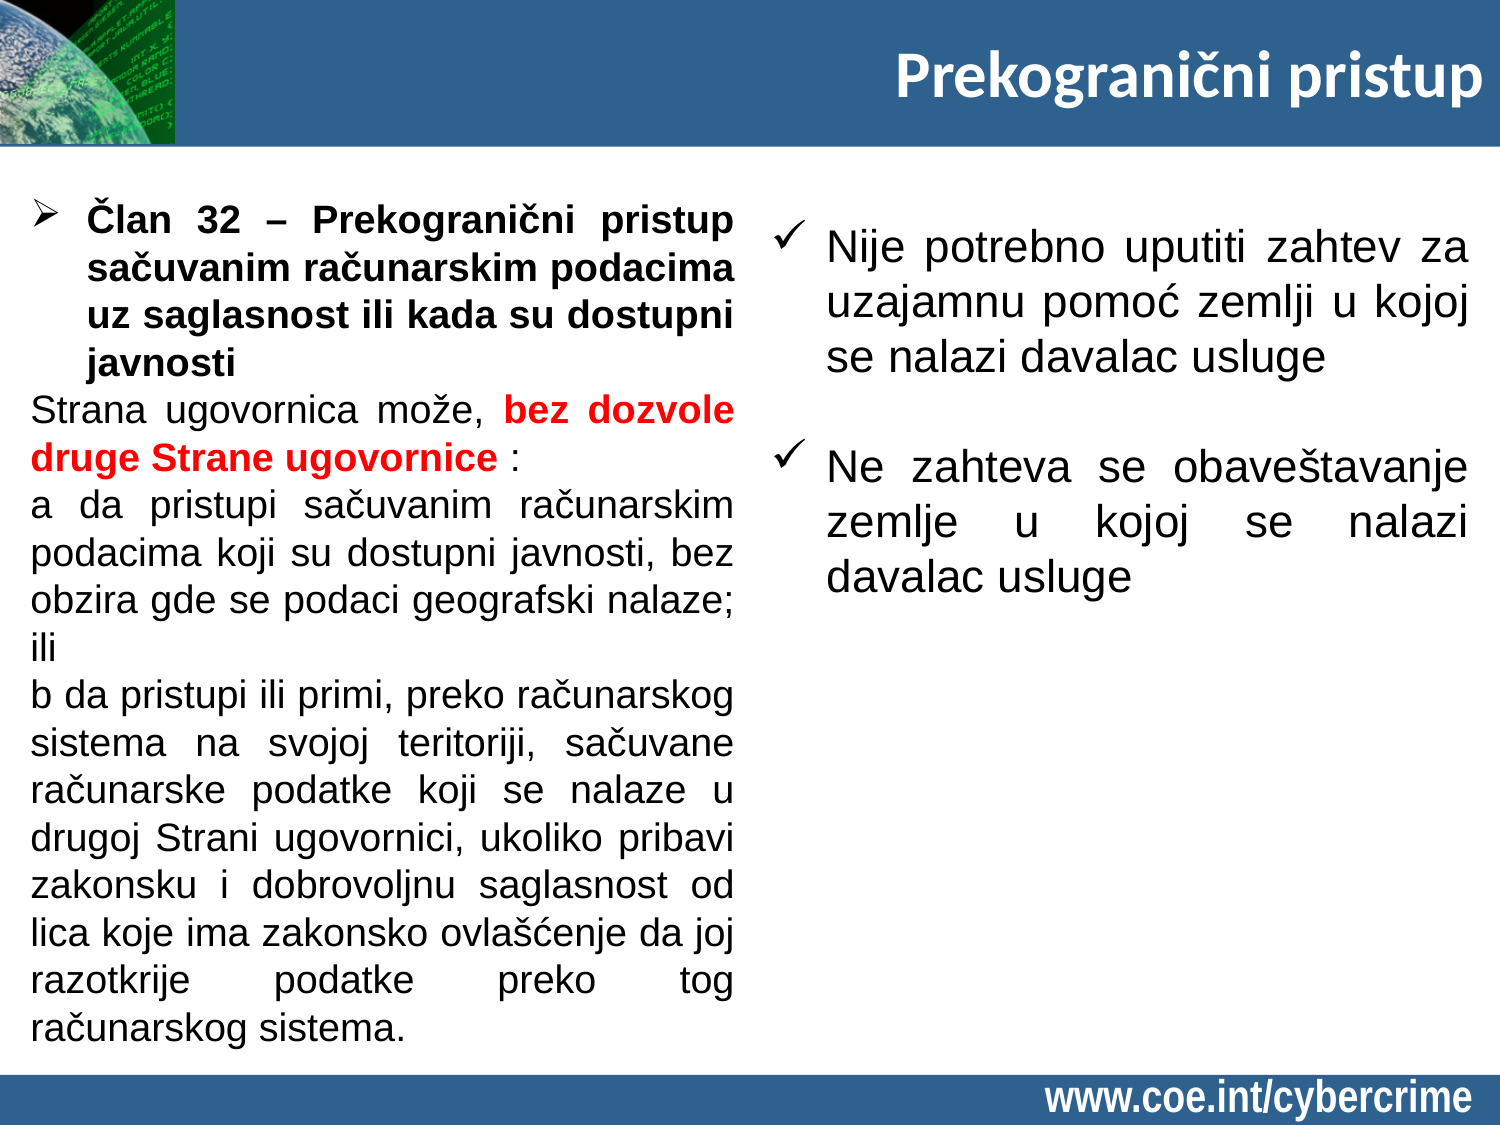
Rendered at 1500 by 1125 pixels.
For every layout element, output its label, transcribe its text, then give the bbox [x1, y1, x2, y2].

text_box Prekogranični pristup [177, 0, 1500, 149]
text_box www.coe.int/cybercrime [1030, 1059, 1500, 1125]
text_box [0, 1073, 1030, 1125]
text_box Nije potrebno uputiti zahtev za uzajamnu pomoć zemlji u kojoj se nalazi davalac usluge Ne zahteva se obaveštavanje zemlje u kojoj se nalazi davalac usluge [755, 209, 1485, 664]
text_box Član 32 – Prekogranični pristup sačuvanim računarskim podacima uz saglasnost ili kada su dostupni javnosti Strana ugovornica može, bez dozvole druge Strane ugovornice : a da pristupi sačuvanim računarskim podacima koji su dostupni javnosti, bez obzira gde se podaci geografski nalaze; ili b da pristupi ili primi, preko računarskog sistema na svojoj teritoriji, sačuvane računarske podatke koji se nalaze u drugoj Strani ugovornici, ukoliko pribavi zakonsku i dobrovoljnu saglasnost od lica koje ima zakonsko ovlašćenje da joj razotkrije podatke preko tog računarskog sistema. [15, 186, 750, 1057]
picture [0, 0, 175, 144]
